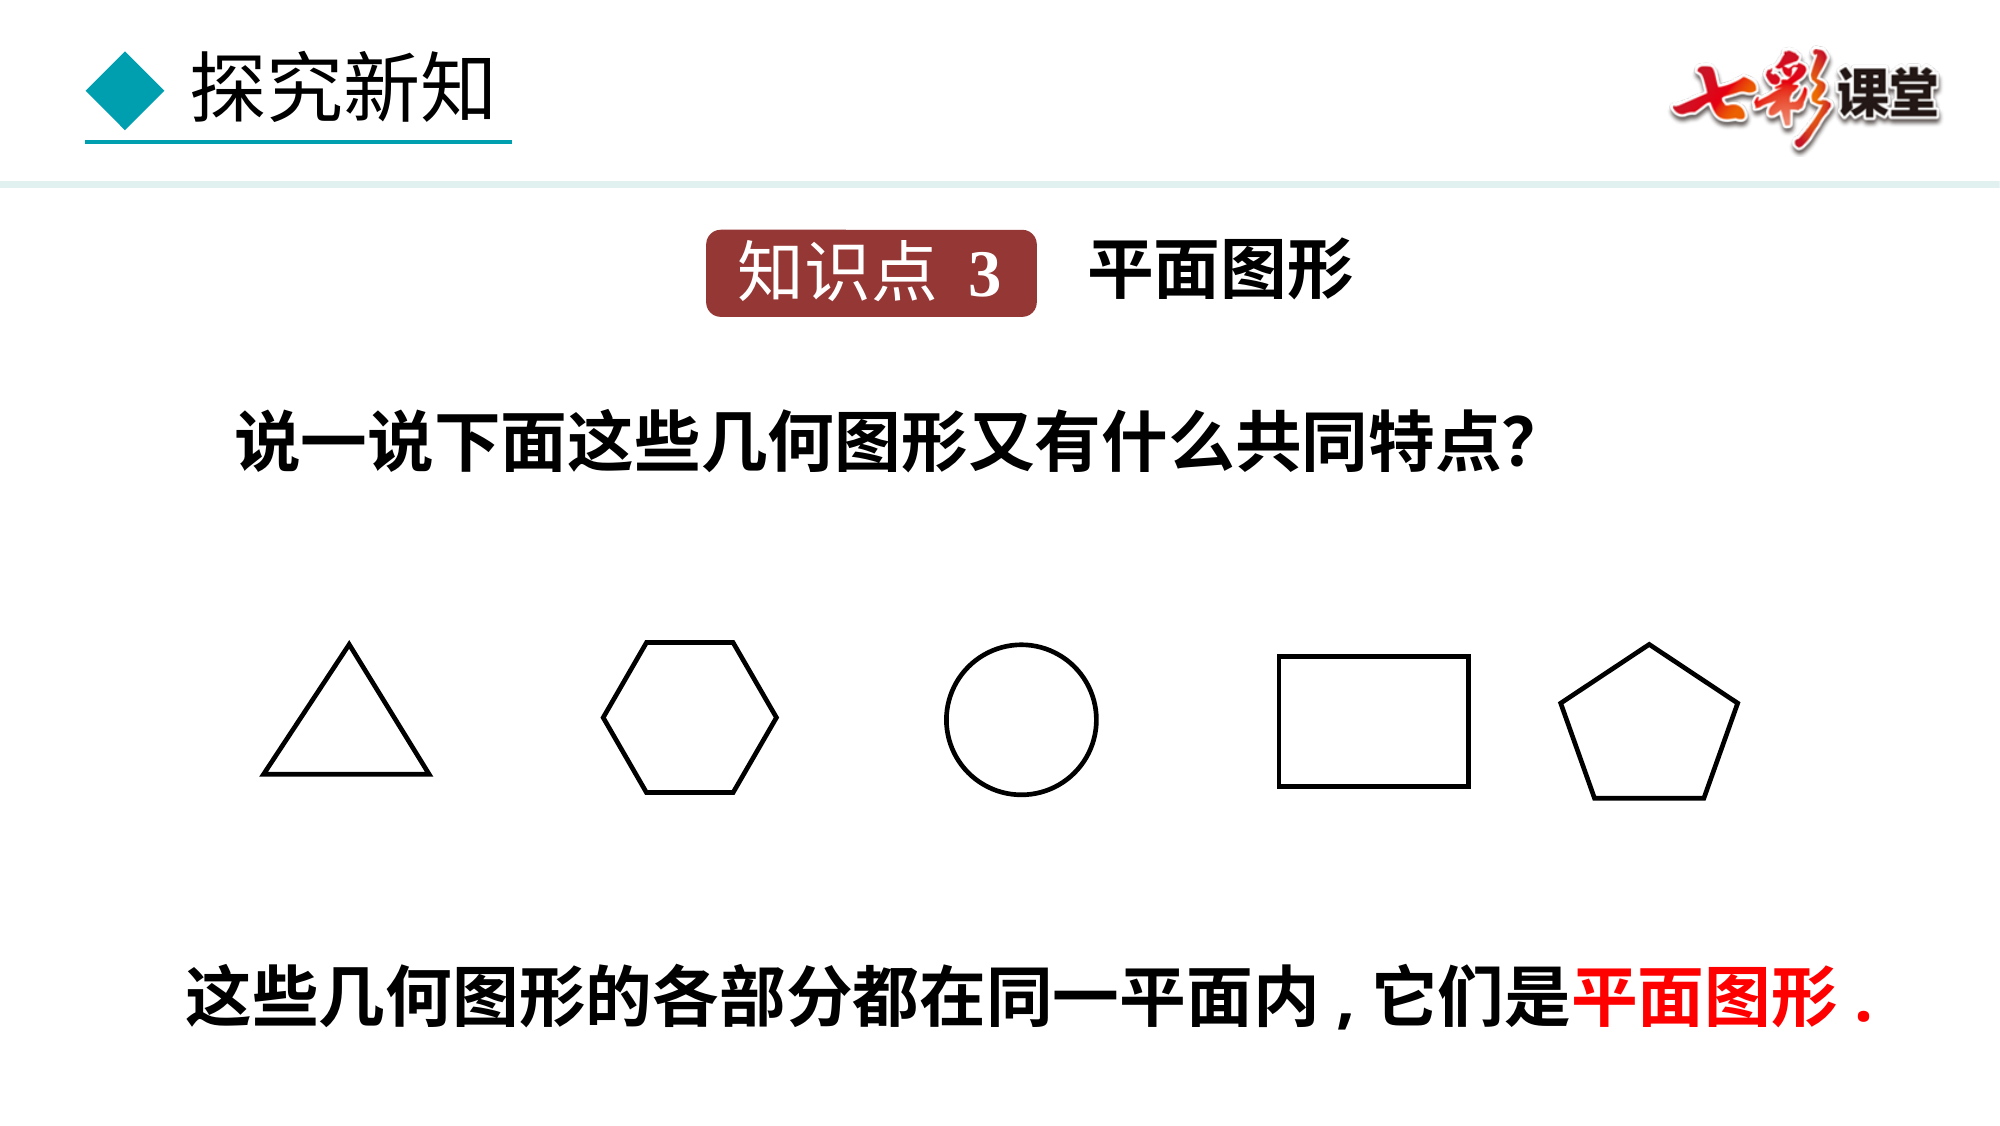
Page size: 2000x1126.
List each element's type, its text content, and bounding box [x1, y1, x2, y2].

text_box [946, 644, 1097, 795]
text_box [324, 593, 1817, 805]
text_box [705, 219, 1373, 319]
picture [1666, 42, 1948, 157]
text_box [1279, 656, 1469, 787]
text_box 说一说下面这些几何图形又有什么共同特点？ [214, 349, 1817, 490]
text_box [1560, 644, 1738, 799]
text_box 这些几何图形的各部分都在同一平面内,它们是平面图形. [165, 919, 1928, 1126]
text_box [263, 644, 430, 775]
text_box [603, 642, 777, 793]
